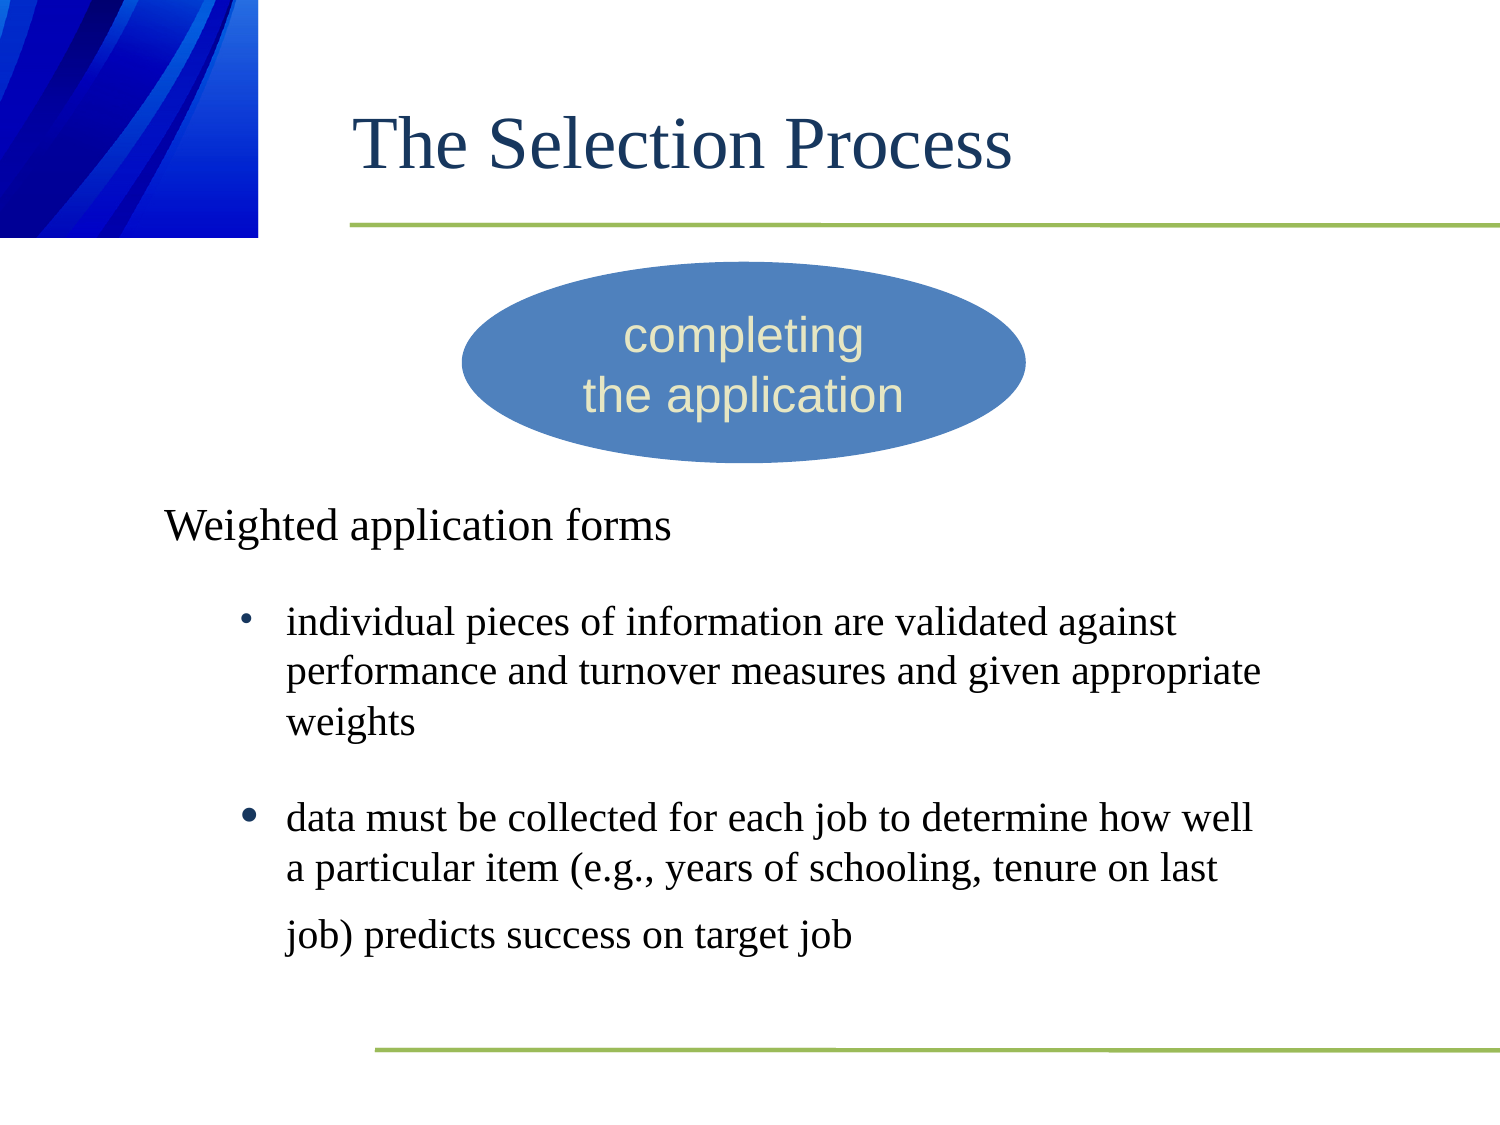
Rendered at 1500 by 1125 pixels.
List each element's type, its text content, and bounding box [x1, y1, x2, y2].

text_box completing the application [462, 262, 1026, 463]
title The Selection Process [337, 45, 1425, 233]
text_box Weighted application forms individual pieces of information are validated against performance and turnover measures and given appropriate weights data must be collected for each job to determine how well a particular item (e.g., years of schooling, tenure on last job) predicts success on target job [149, 487, 1288, 1031]
picture [0, 0, 259, 238]
